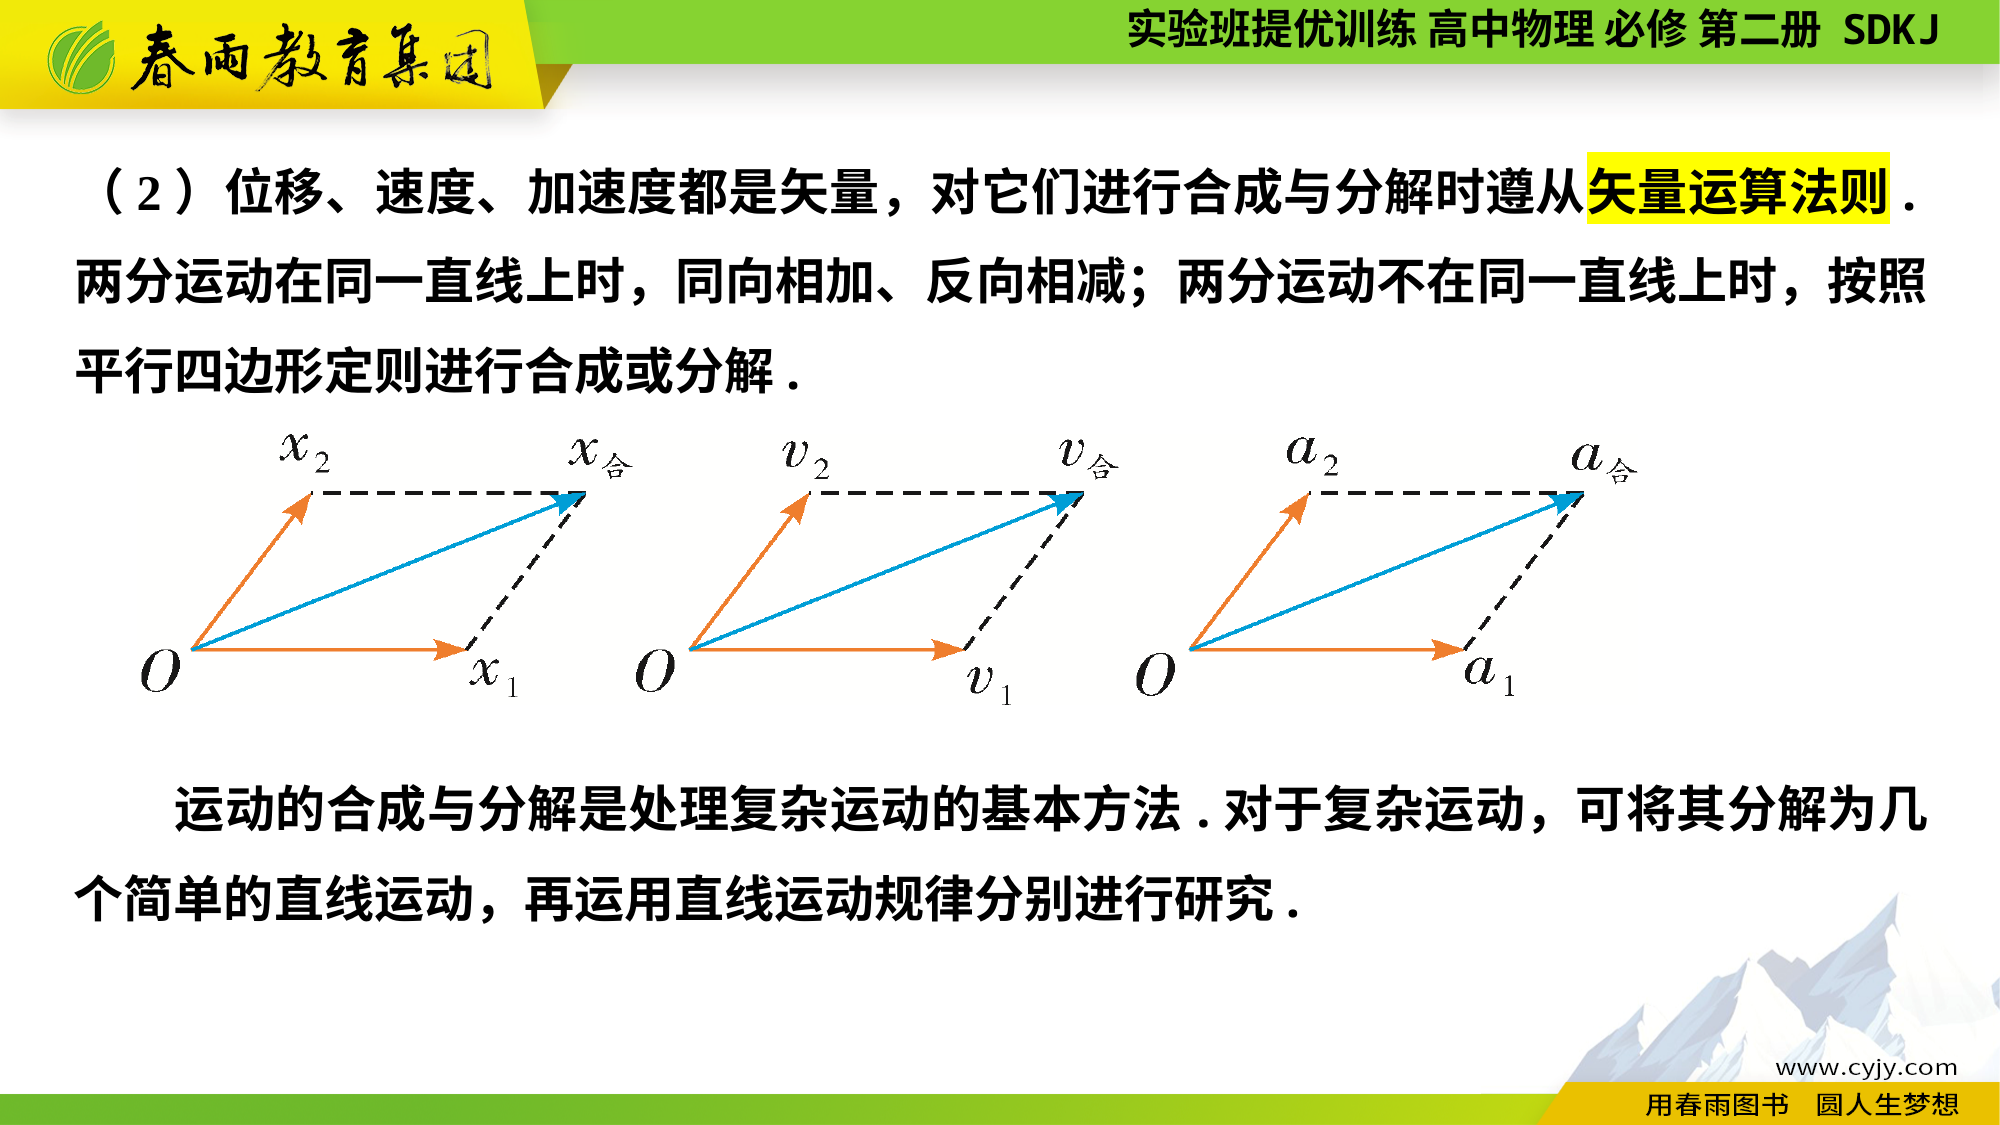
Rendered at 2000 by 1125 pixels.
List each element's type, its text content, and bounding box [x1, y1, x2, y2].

list （2）位移、速度、加速度都是矢量，对它们进行合成与分解时遵从矢量运算法则.两分运动在同一直线上时，同向相加、反向相减；两分运动不在同一直线上时，按照平行四边形定则进行合成或分解. [59, 122, 1944, 399]
picture [0, 0, 2000, 1125]
text_box 运动的合成与分解是处理复杂运动的基本方法.对于复杂运动，可将其分解为几个简单的直线运动，再运用直线运动规律分别进行研究. [59, 739, 1944, 935]
